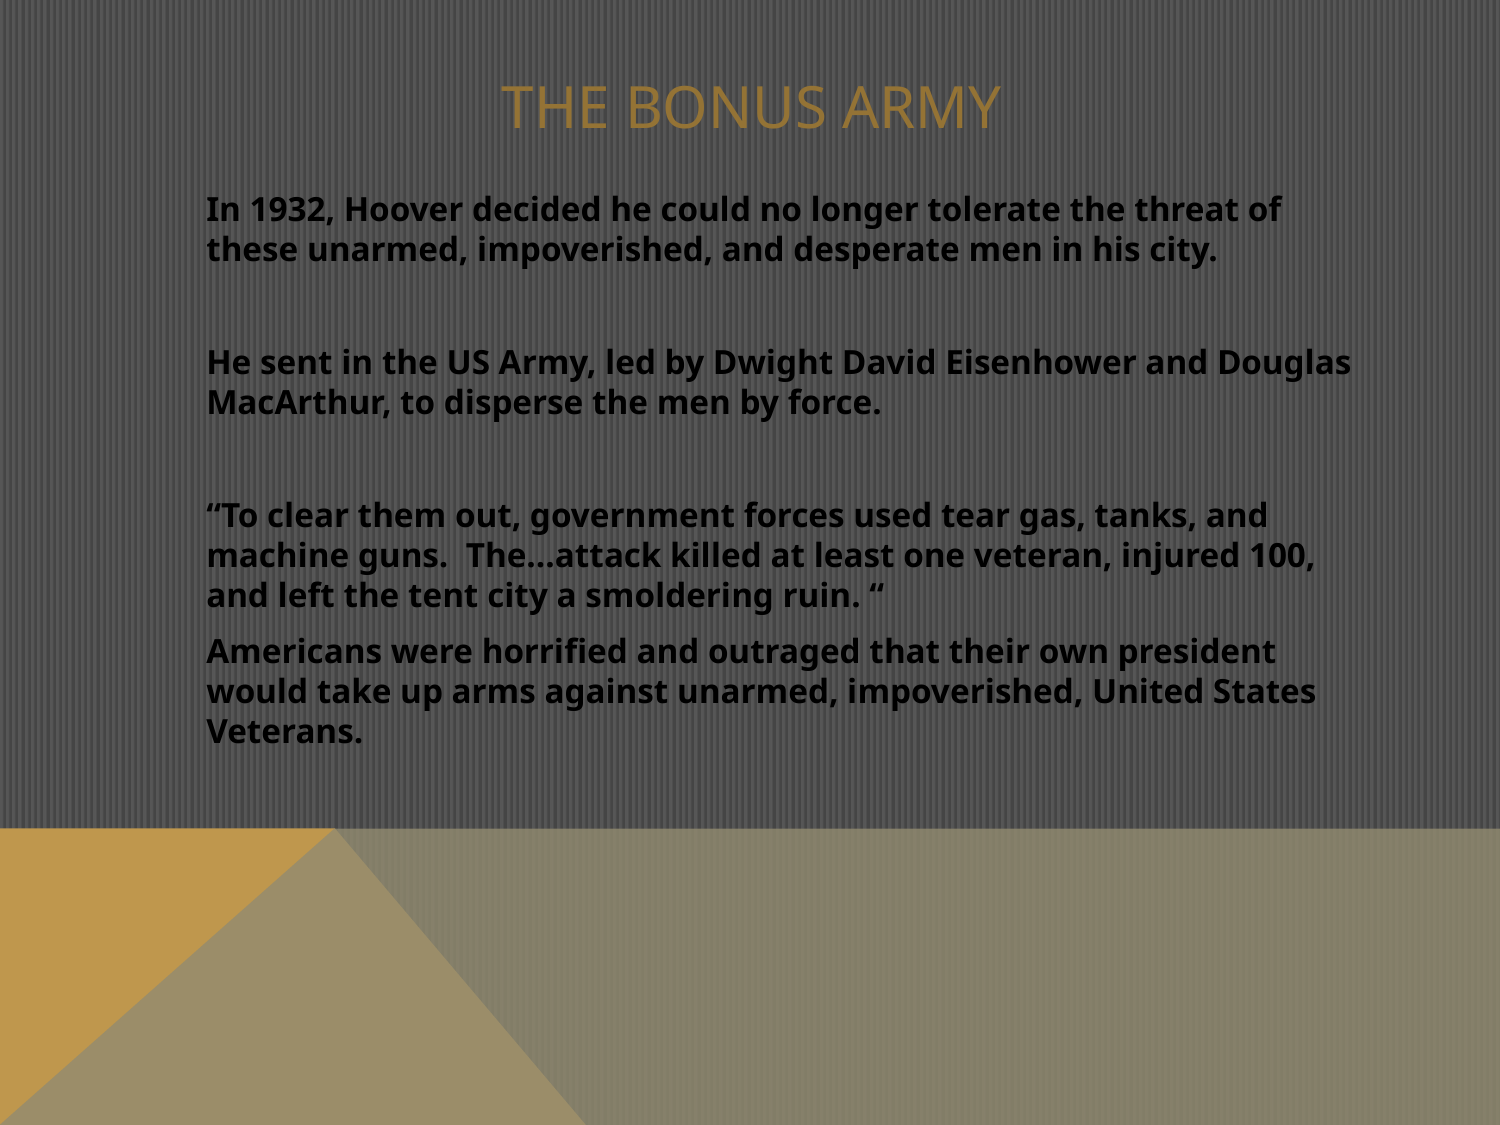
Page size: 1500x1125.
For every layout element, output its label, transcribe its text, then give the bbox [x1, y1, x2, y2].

list In 1932, Hoover decided he could no longer tolerate the threat of these unarmed, impoverished, and desperate men in his city. He sent in the US Army, led by Dwight David Eisenhower and Douglas MacArthur, to disperse the men by force. “To clear them out, government forces used tear gas, tanks, and machine guns. The…attack killed at least one veteran, injured 100, and left the tent city a smoldering ruin. “ Americans were horrified and outraged that their own president would take up arms against unarmed, impoverished, United States Veterans. [135, 180, 1369, 768]
title The Bonus Army [135, 60, 1369, 150]
